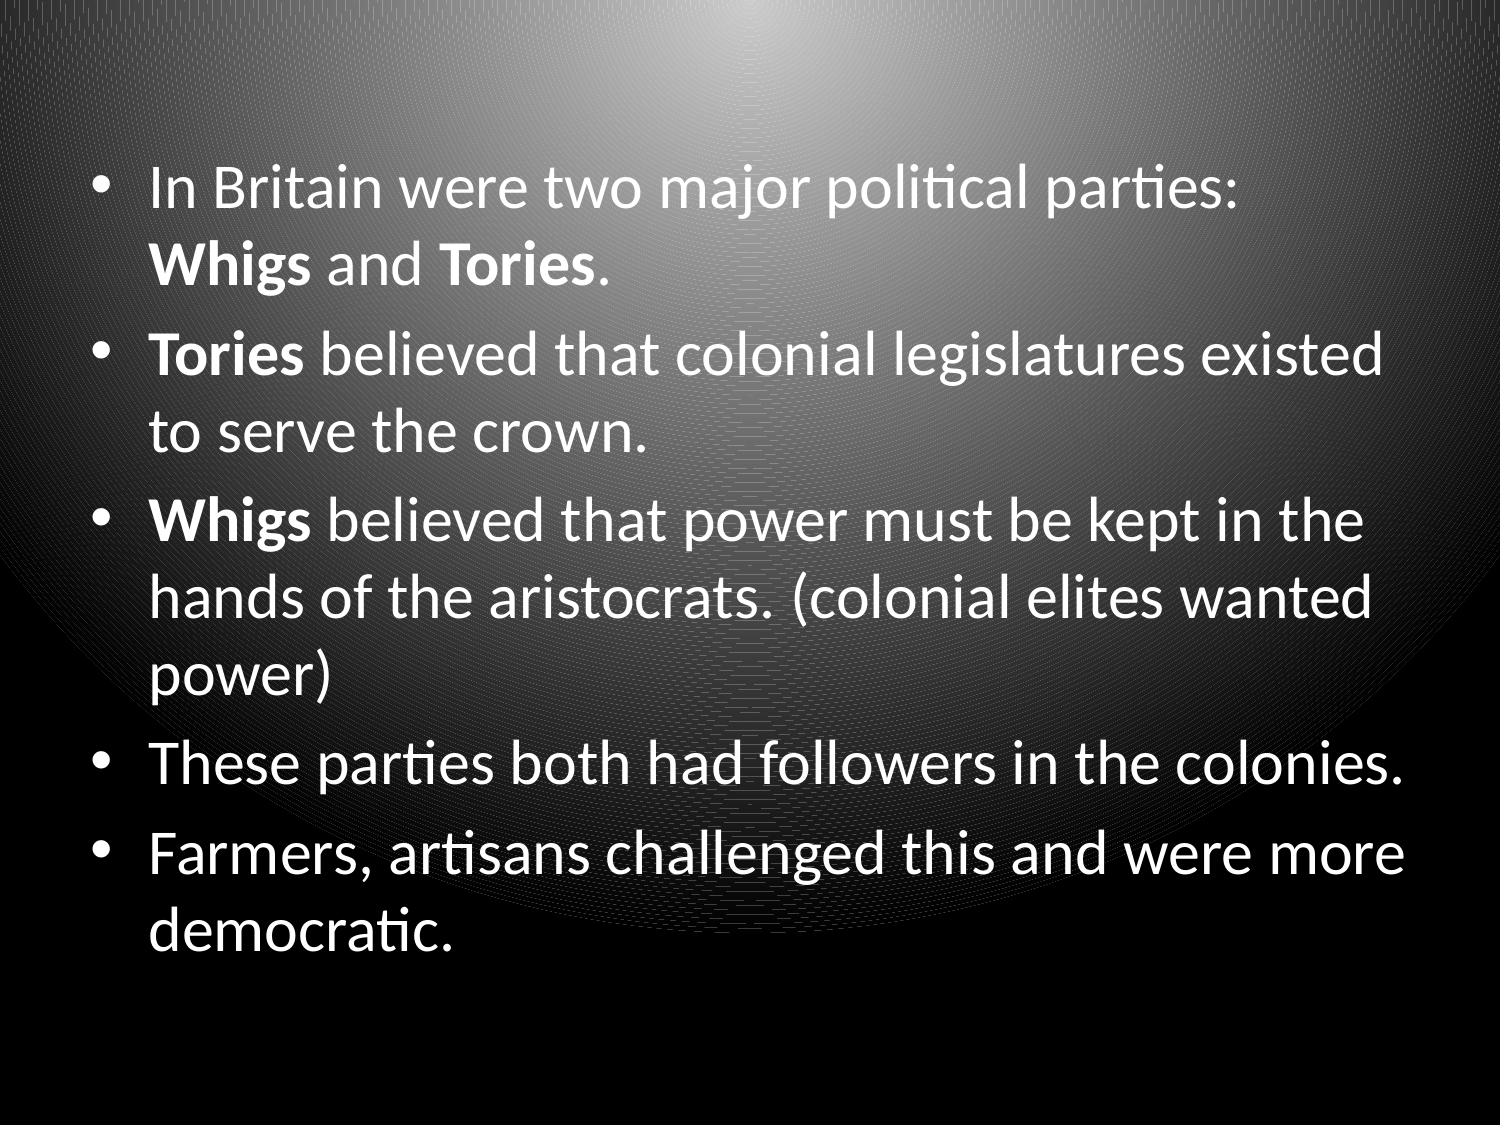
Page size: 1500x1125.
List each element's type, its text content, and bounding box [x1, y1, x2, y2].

list In Britain were two major political parties: Whigs and Tories. Tories believed that colonial legislatures existed to serve the crown. Whigs believed that power must be kept in the hands of the aristocrats. (colonial elites wanted power) These parties both had followers in the colonies. Farmers, artisans challenged this and were more democratic. [75, 137, 1425, 1005]
